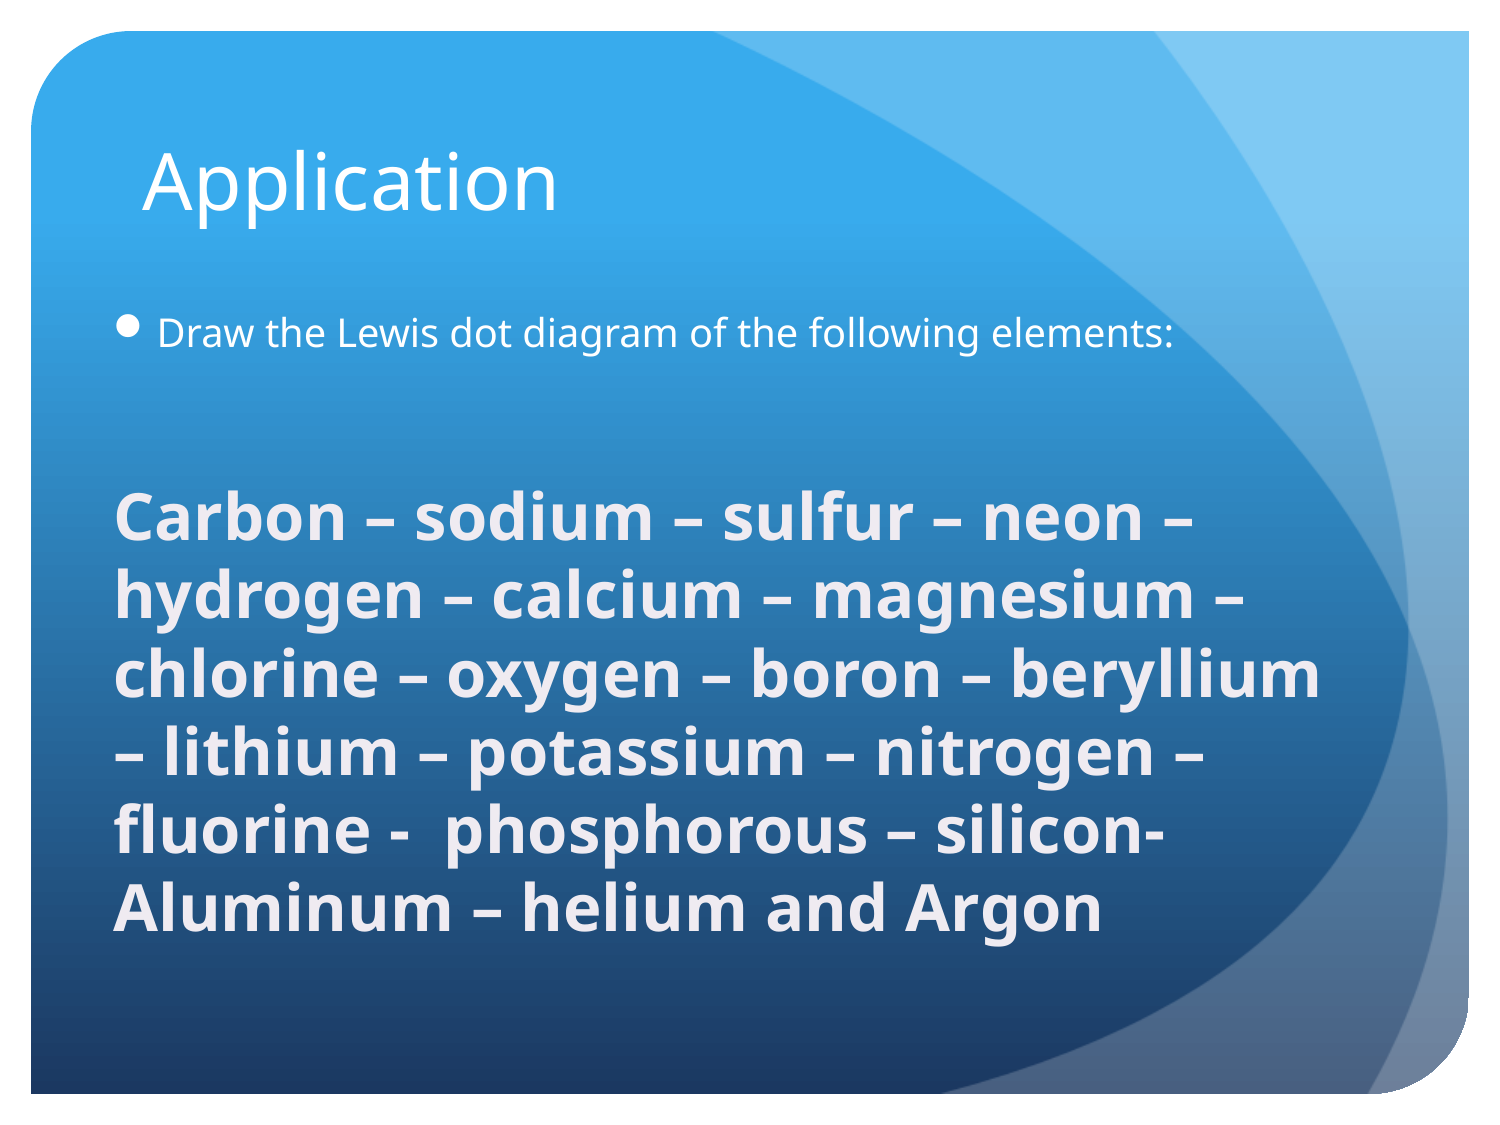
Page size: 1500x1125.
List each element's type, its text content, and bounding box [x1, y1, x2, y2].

list Draw the Lewis dot diagram of the following elements: Carbon – sodium – sulfur – neon – hydrogen – calcium – magnesium – chlorine – oxygen – boron – beryllium – lithium – potassium – nitrogen – fluorine - phosphorous – silicon- Aluminum – helium and Argon [98, 299, 1343, 1037]
title Application [127, 62, 1372, 234]
picture [24, 30, 1473, 1094]
